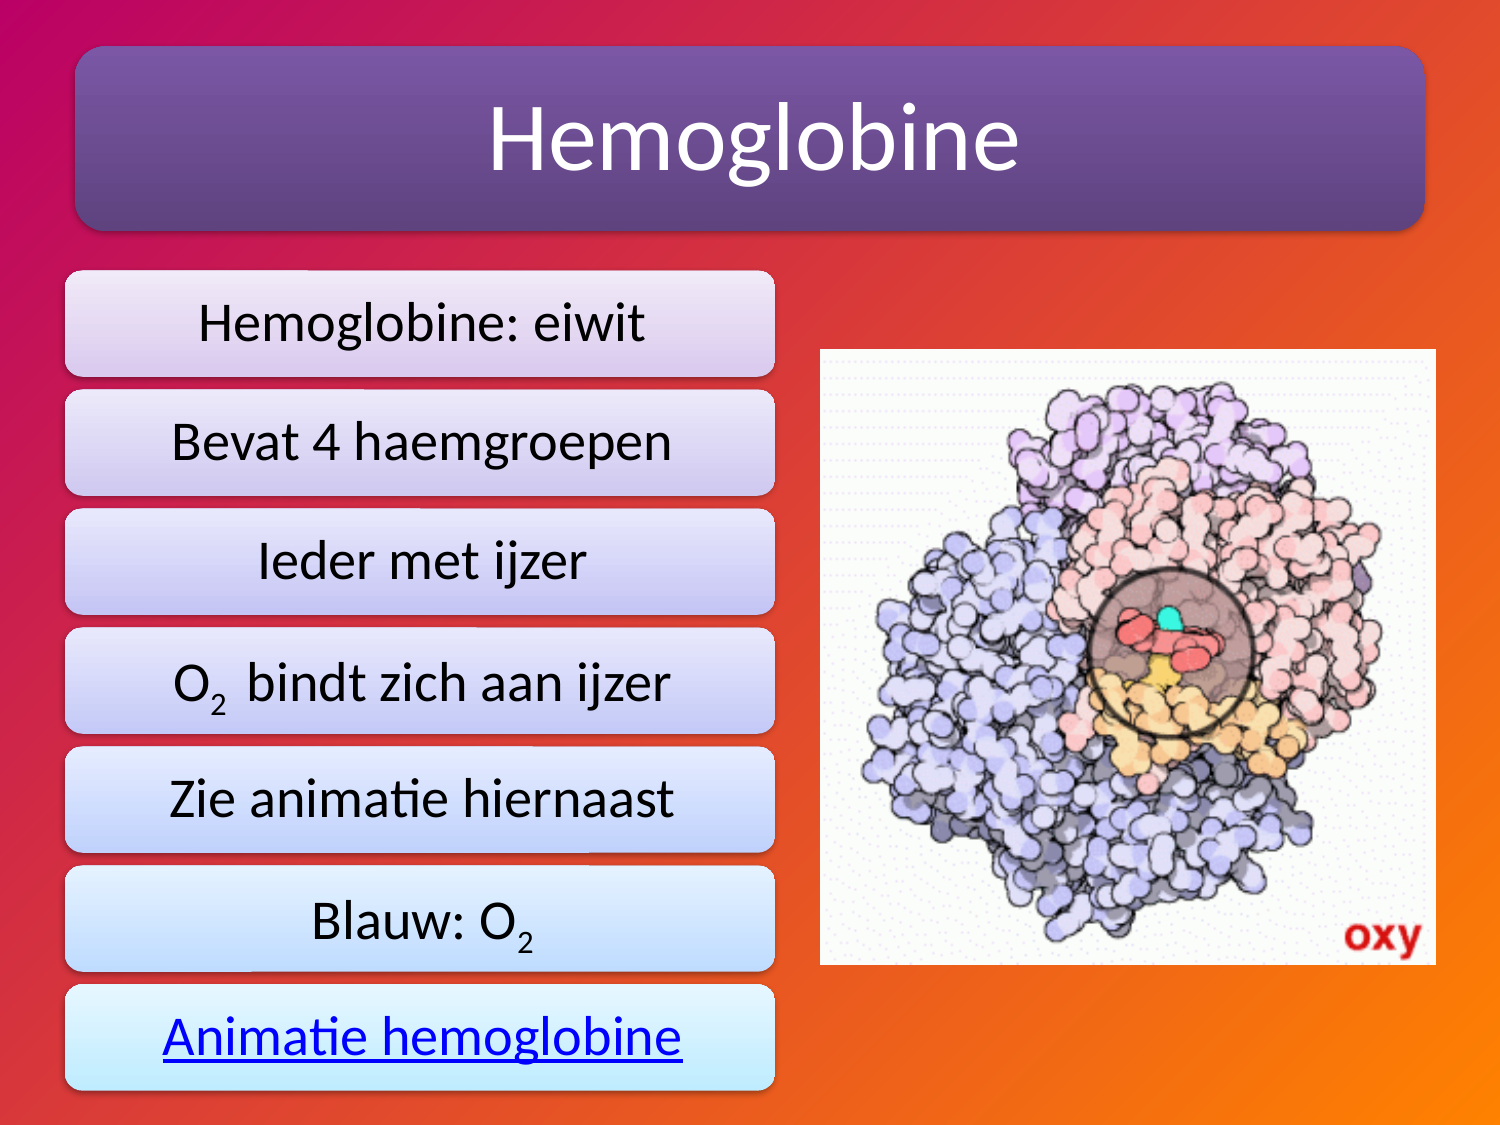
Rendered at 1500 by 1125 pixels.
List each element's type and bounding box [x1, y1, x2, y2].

picture [820, 349, 1436, 965]
list [64, 255, 776, 1107]
text_box [74, 44, 1426, 233]
